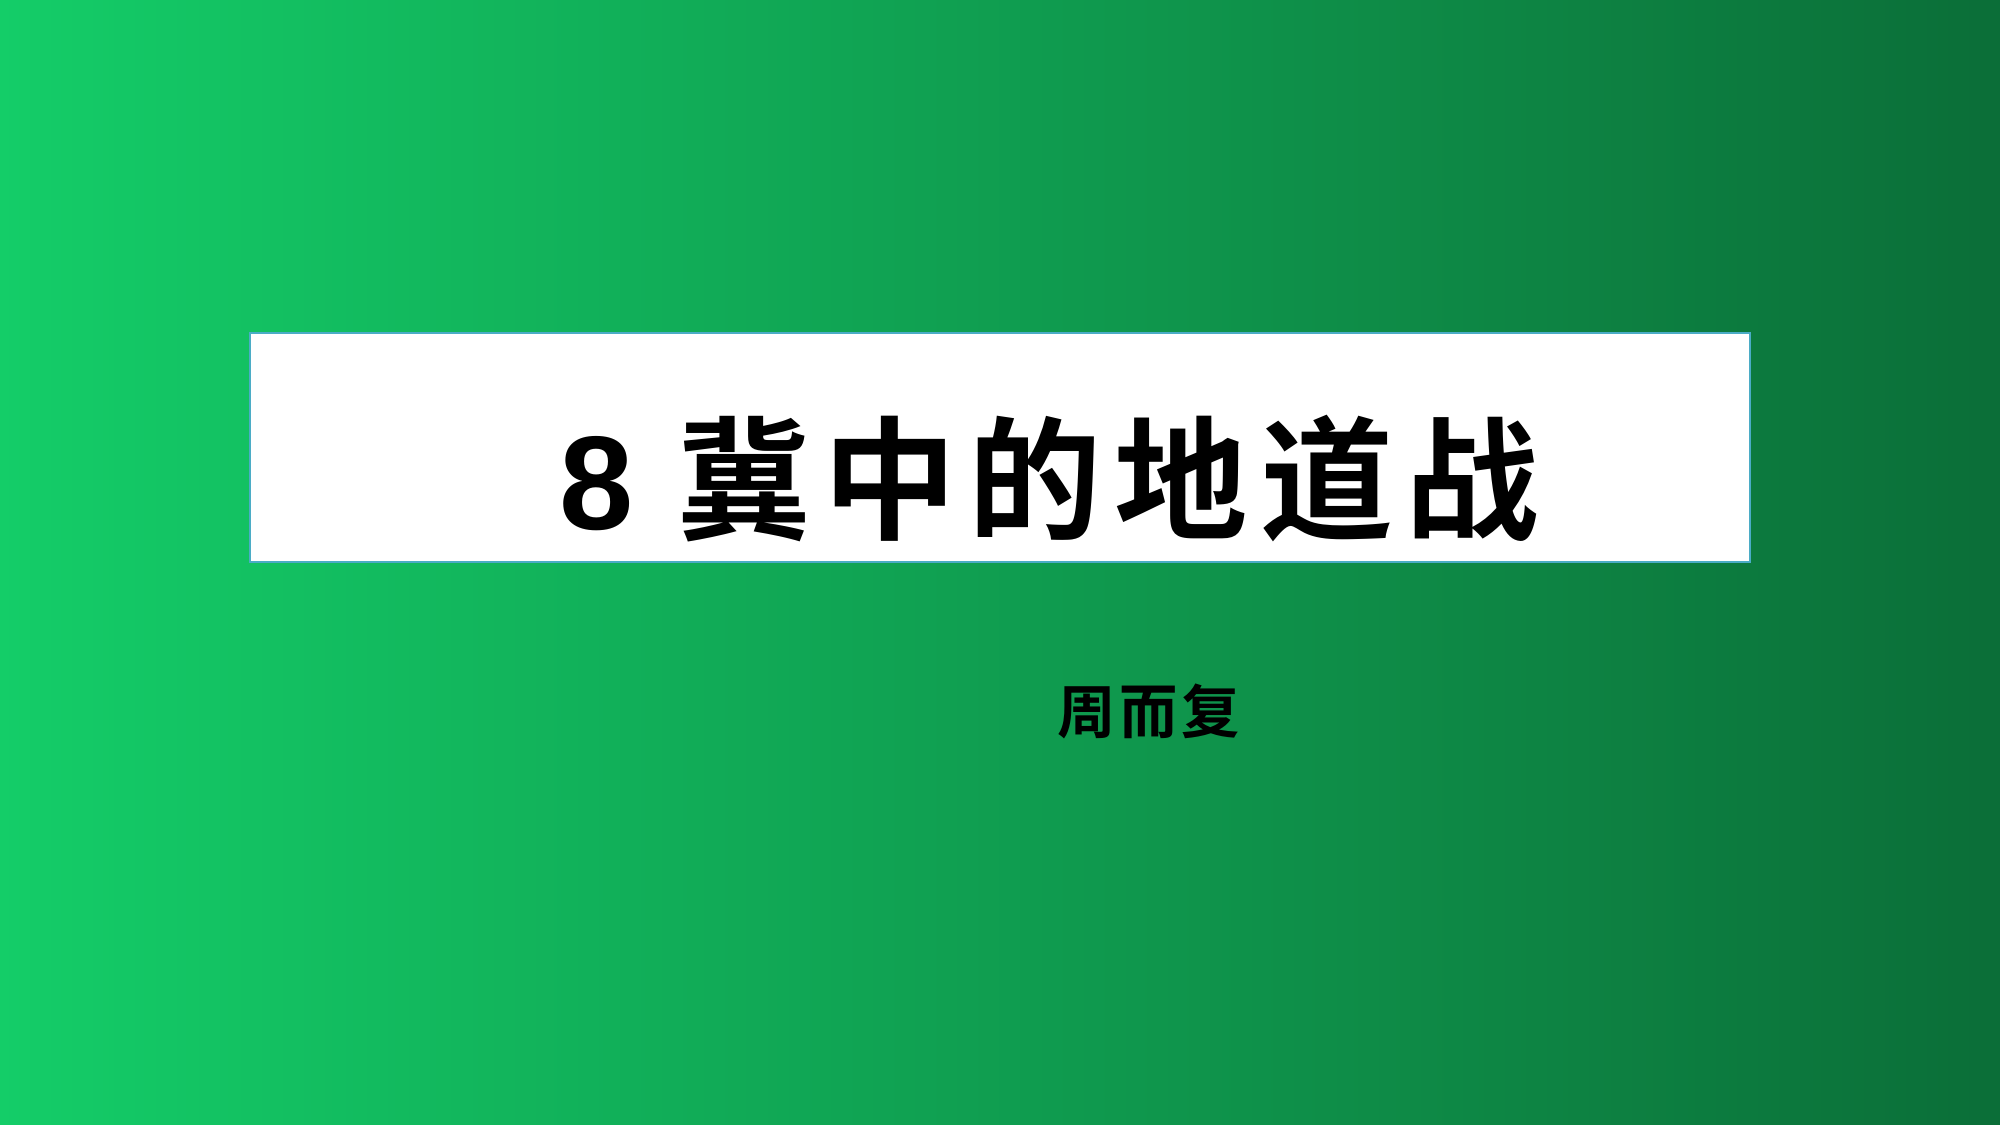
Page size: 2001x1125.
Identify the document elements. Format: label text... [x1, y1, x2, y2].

subtitle 周而复 [249, 588, 1750, 756]
title 88冀中的地道战 [249, 332, 1751, 563]
